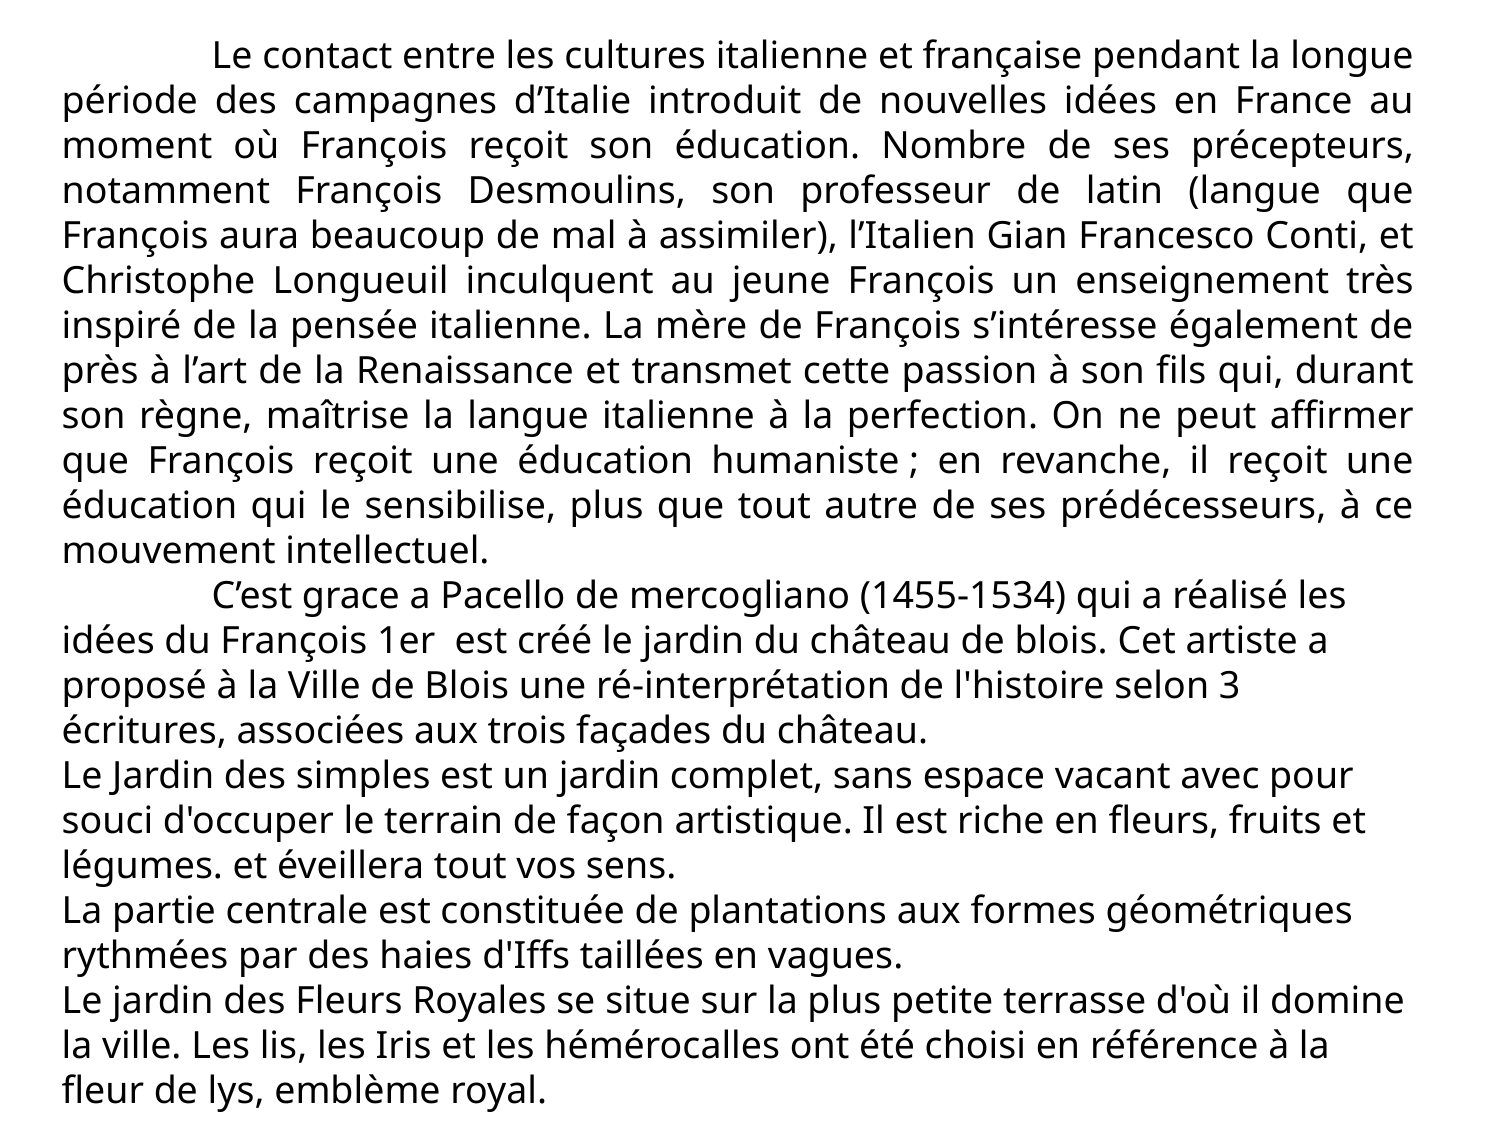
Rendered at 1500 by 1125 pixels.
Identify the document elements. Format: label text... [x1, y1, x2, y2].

text_box Le contact entre les cultures italienne et française pendant la longue période des campagnes d’Italie introduit de nouvelles idées en France au moment où François reçoit son éducation. Nombre de ses précepteurs, notamment François Desmoulins, son professeur de latin (langue que François aura beaucoup de mal à assimiler), l’Italien Gian Francesco Conti, et Christophe Longueuil inculquent au jeune François un enseignement très inspiré de la pensée italienne. La mère de François s’intéresse également de près à l’art de la Renaissance et transmet cette passion à son fils qui, durant son règne, maîtrise la langue italienne à la perfection. On ne peut affirmer que François reçoit une éducation humaniste ; en revanche, il reçoit une éducation qui le sensibilise, plus que tout autre de ses prédécesseurs, à ce mouvement intellectuel. C’est grace a Pacello de mercogliano (1455-1534) qui a réalisé les idées du François 1er est créé le jardin du château de blois. Cet artiste a proposé à la Ville de Blois une ré-interprétation de l'histoire selon 3 écritures, associées aux trois façades du château. Le Jardin des simples est un jardin complet, sans espace vacant avec pour souci d'occuper le terrain de façon artistique. Il est riche en fleurs, fruits et légumes. et éveillera tout vos sens. La partie centrale est constituée de plantations aux formes géométriques rythmées par des haies d'Iffs taillées en vagues. Le jardin des Fleurs Royales se situe sur la plus petite terrasse d'où il domine la ville. Les lis, les Iris et les hémérocalles ont été choisi en référence à la fleur de lys, emblème royal. [46, 23, 1430, 1125]
